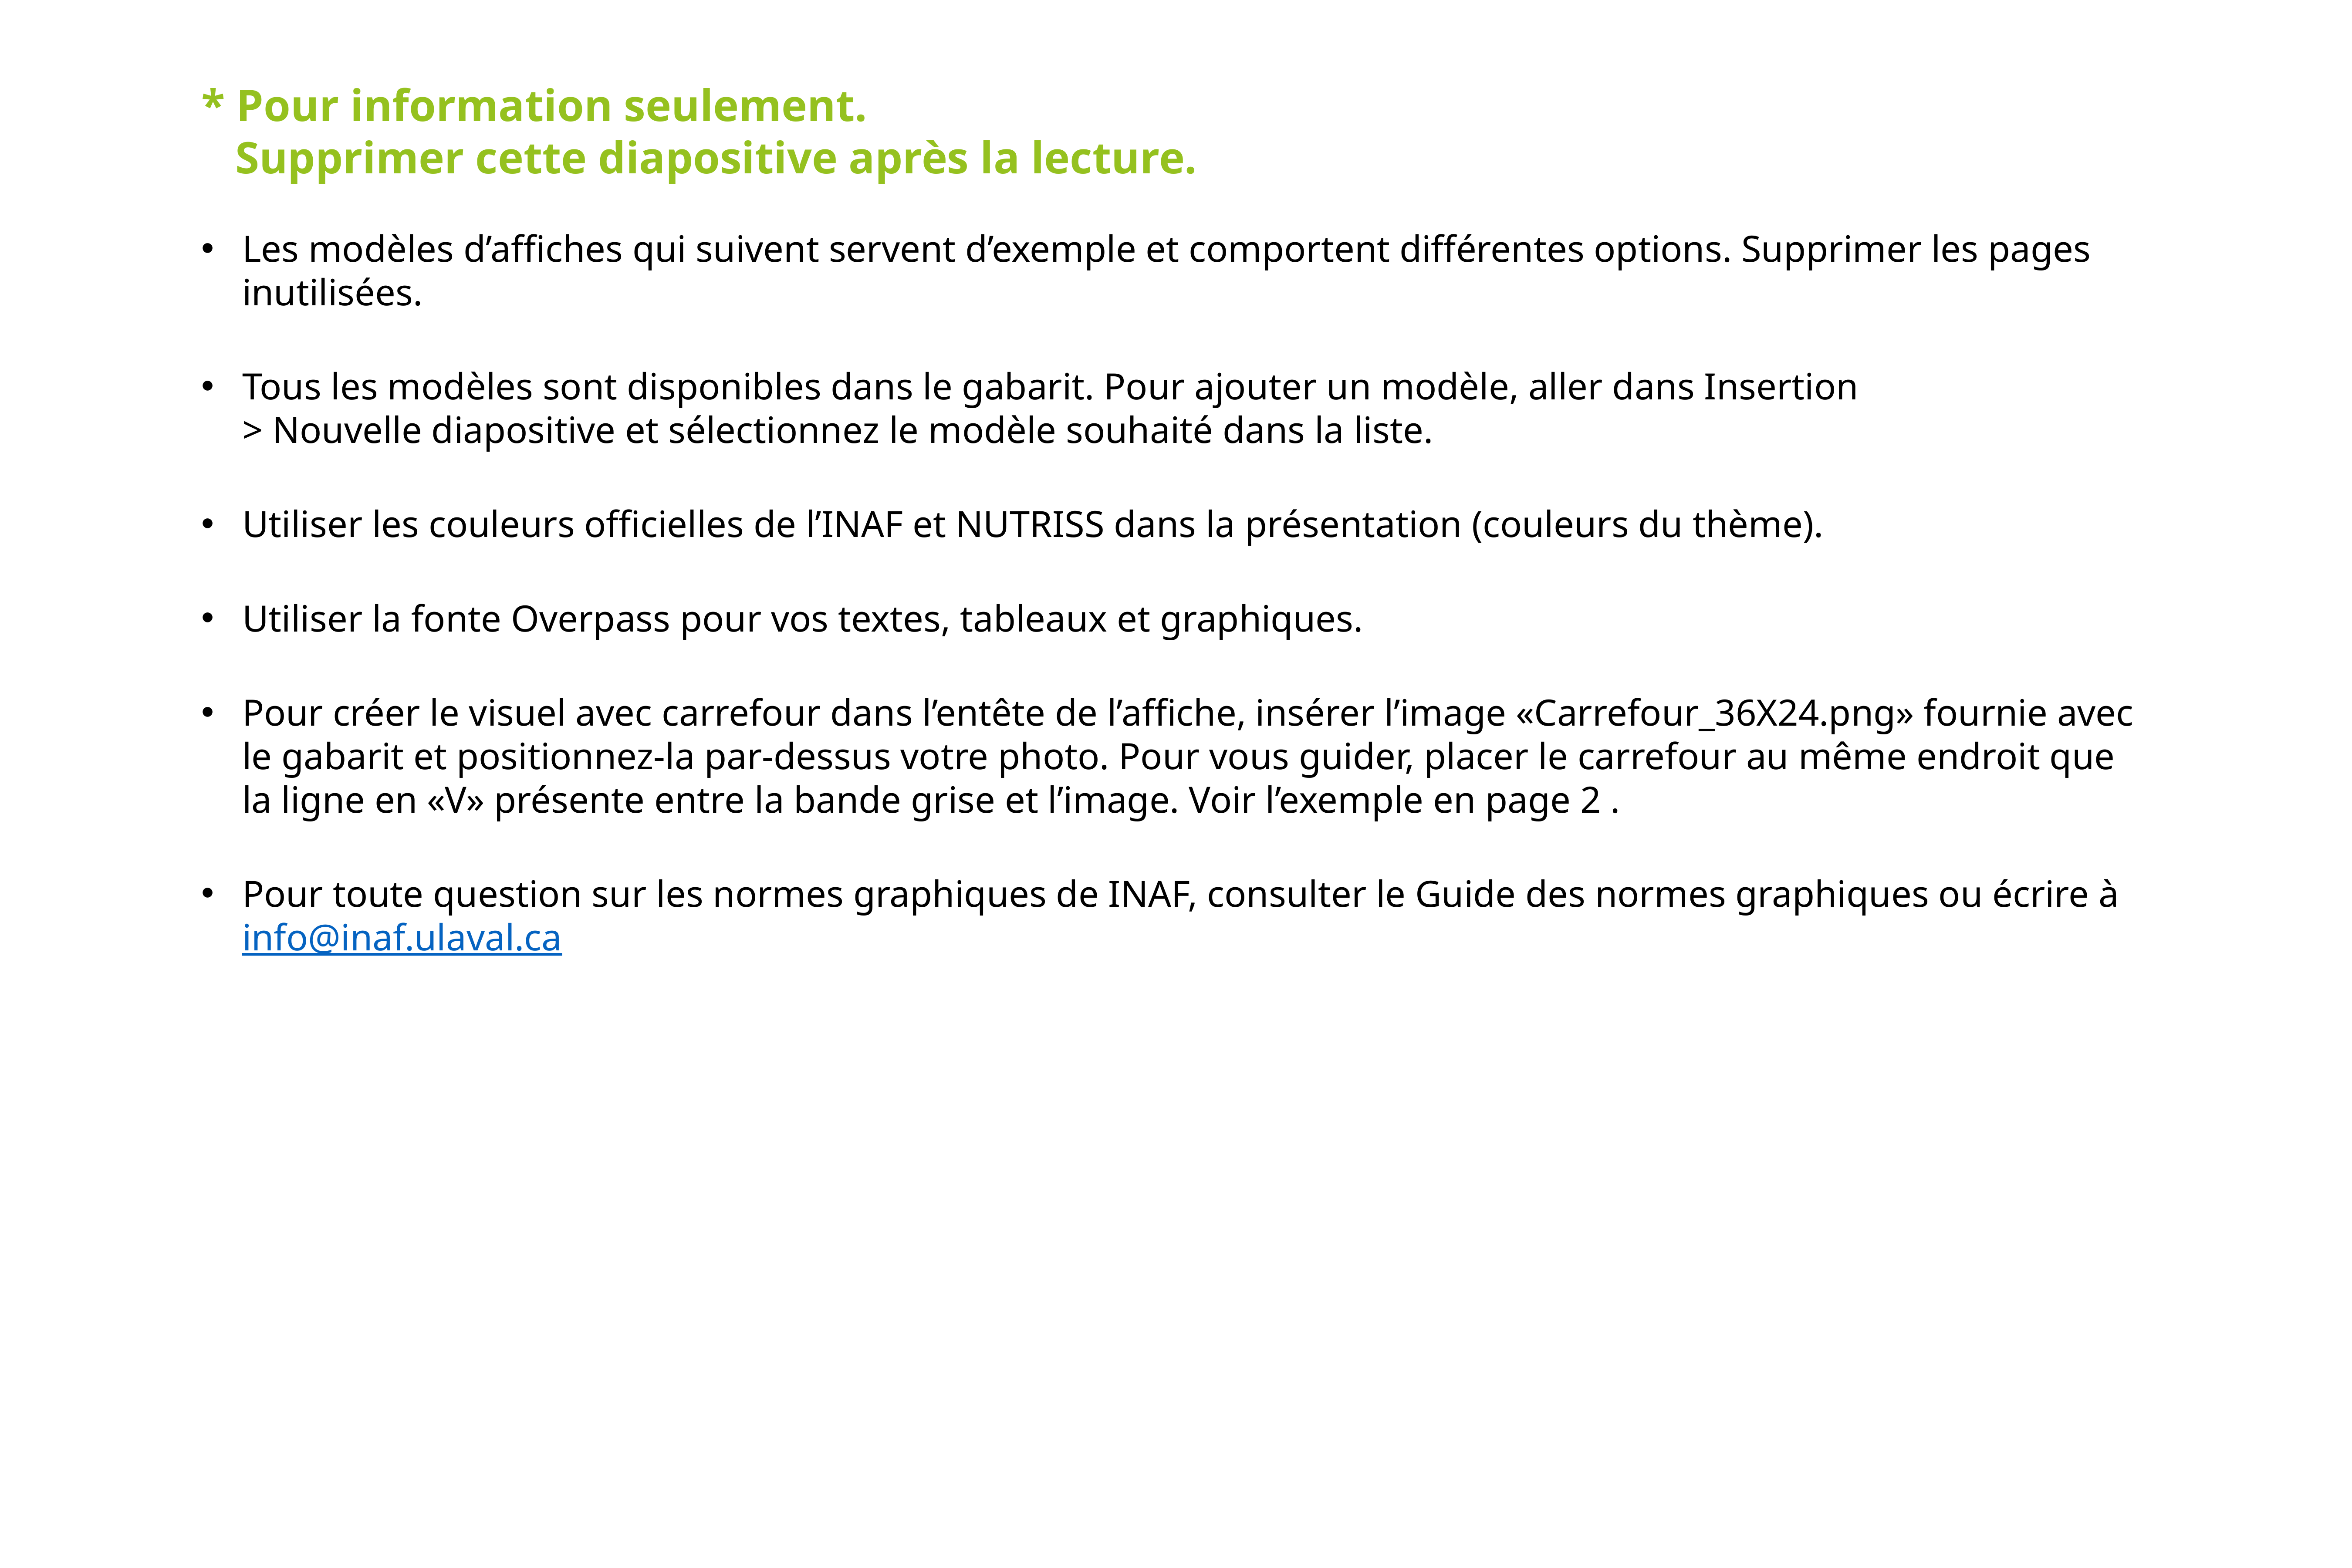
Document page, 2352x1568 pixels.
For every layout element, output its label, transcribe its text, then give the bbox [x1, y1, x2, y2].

text_box Les modèles d’affiches qui suivent servent d’exemple et comportent différentes options. Supprimer les pages inutilisées. Tous les modèles sont disponibles dans le gabarit. Pour ajouter un modèle, aller dans Insertion > Nouvelle diapositive et sélectionnez le modèle souhaité dans la liste. Utiliser les couleurs officielles de l’INAF et NUTRISS dans la présentation (couleurs du thème). Utiliser la fonte Overpass pour vos textes, tableaux et graphiques. Pour créer le visuel avec carrefour dans l’entête de l’affiche, insérer l’image «Carrefour_36X24.png» fournie avec le gabarit et positionnez-la par-dessus votre photo. Pour vous guider, placer le carrefour au même endroit que la ligne en «V» présente entre la bande grise et l’image. Voir l’exemple en page 2 . Pour toute question sur les normes graphiques de INAF, consulter le Guide des normes graphiques ou écrire à info@inaf.ulaval.ca [201, 223, 2151, 1014]
text_box * Pour information seulement. Supprimer cette diapositive après la lecture. [201, 74, 1614, 223]
